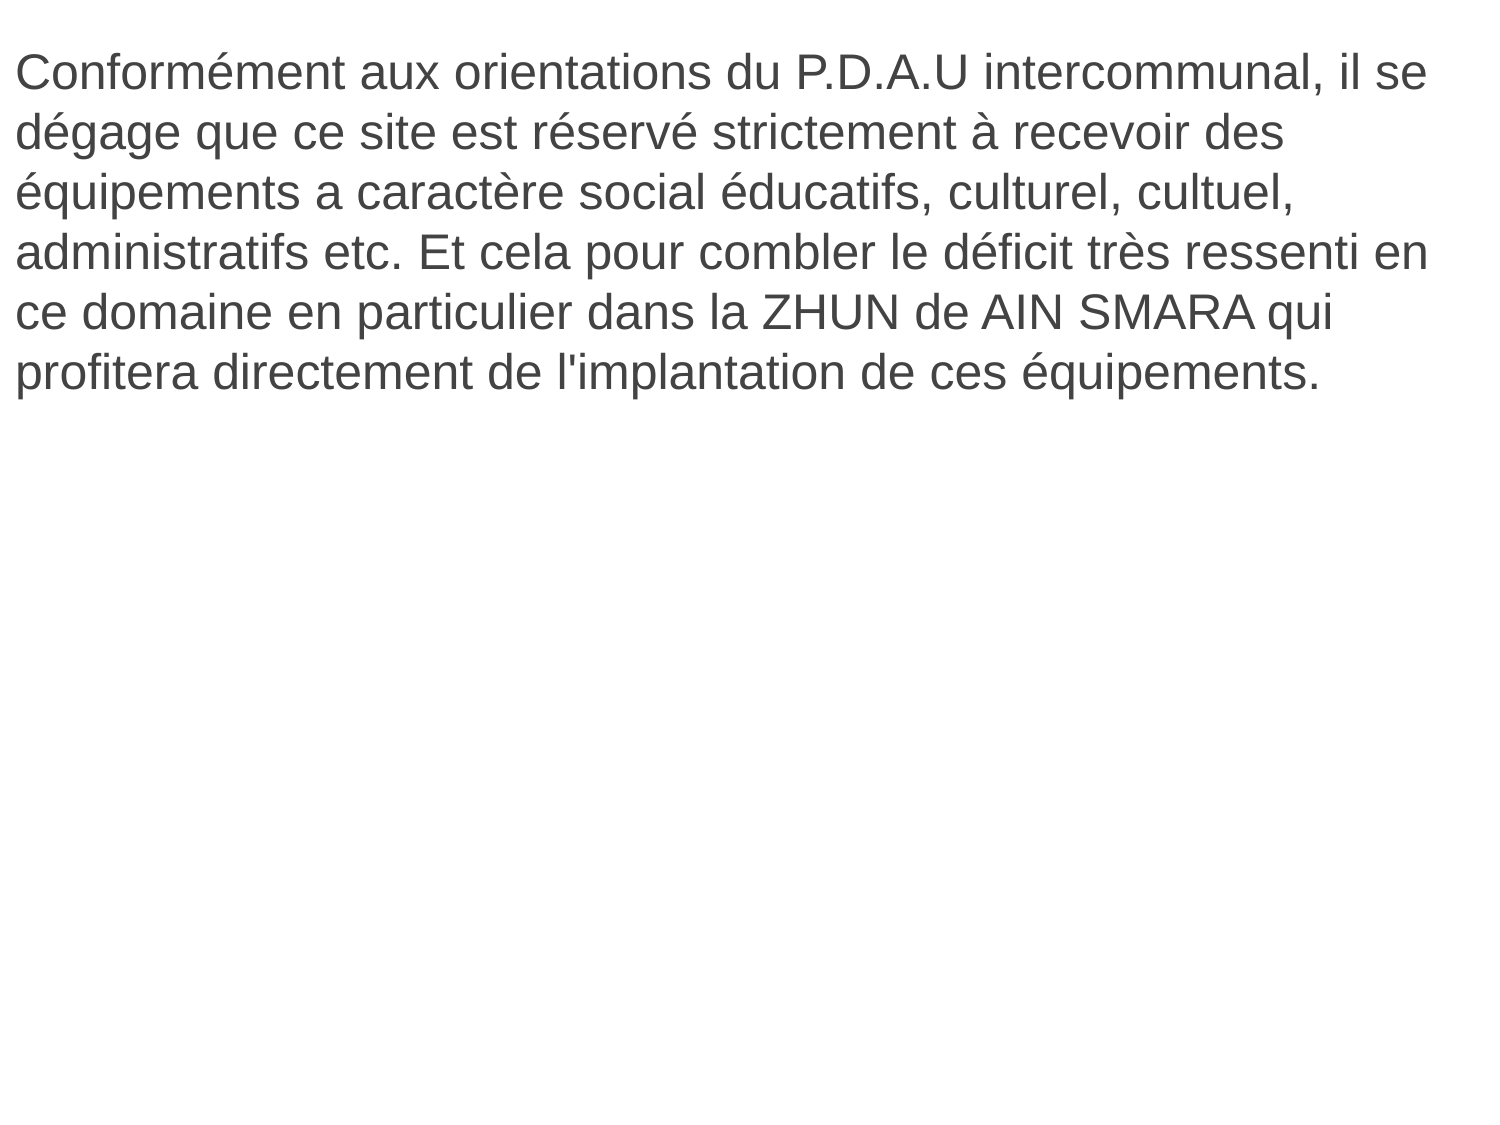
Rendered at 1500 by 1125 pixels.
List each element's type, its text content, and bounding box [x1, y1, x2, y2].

text_box Conformément aux orientations du P.D.A.U intercommunal, il se dégage que ce site est réservé strictement à recevoir des équipements a caractère social éducatifs, culturel, cultuel, administratifs etc. Et cela pour combler le déficit très ressenti en ce domaine en particulier dans la ZHUN de AIN SMARA qui profitera directement de l'implantation de ces équipements. [0, 32, 1500, 408]
